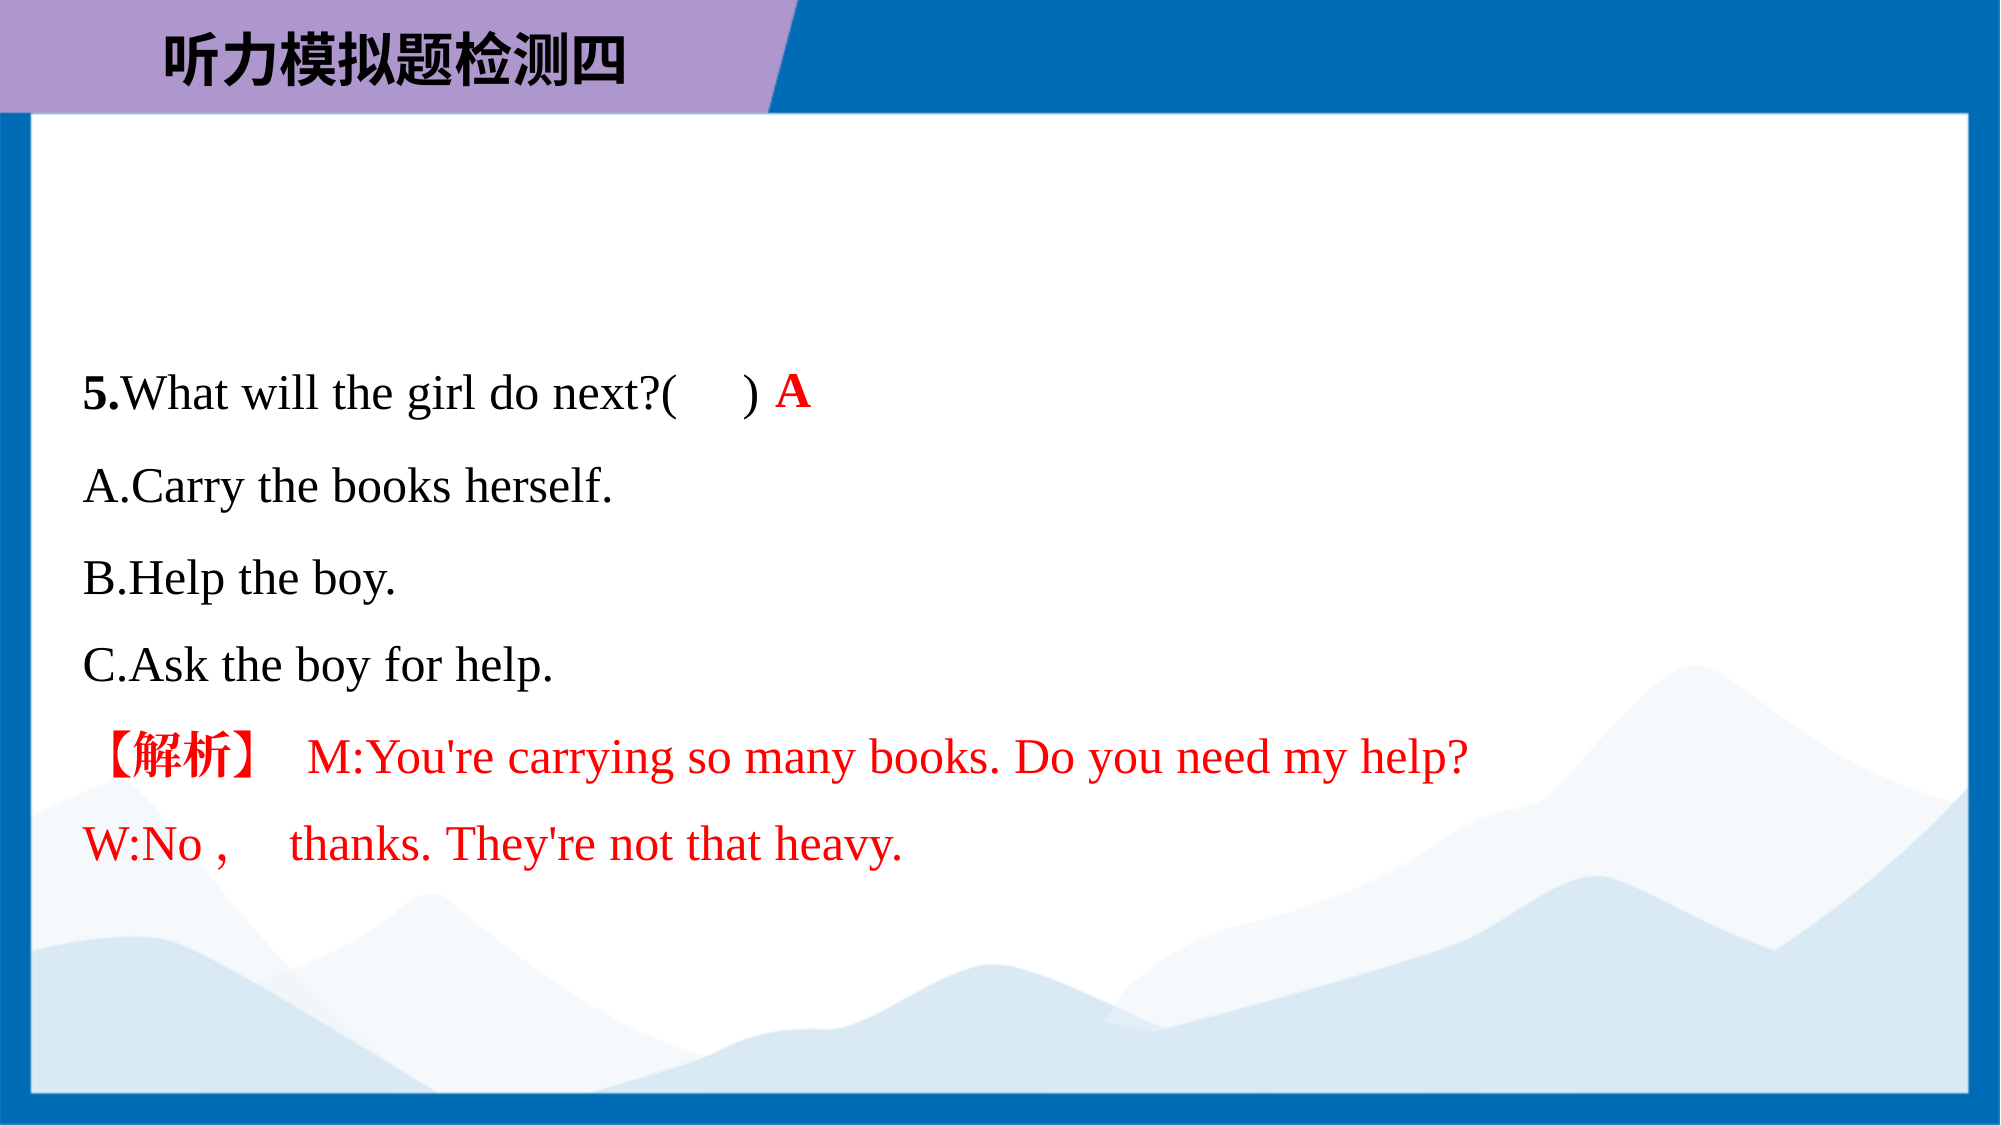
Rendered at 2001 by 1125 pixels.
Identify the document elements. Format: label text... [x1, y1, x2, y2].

text_box A [757, 330, 830, 409]
picture [0, 0, 2000, 1125]
text_box 【解析】 M:You're carrying so many books. Do you need my help? W:No， thanks. They're not that heavy. [82, 691, 1917, 862]
text_box 5.What will the girl do next?( ) [82, 332, 1917, 411]
text_box A.Carry the books herself. B.Help the boy. C.Ask the boy for help. [82, 420, 1917, 682]
